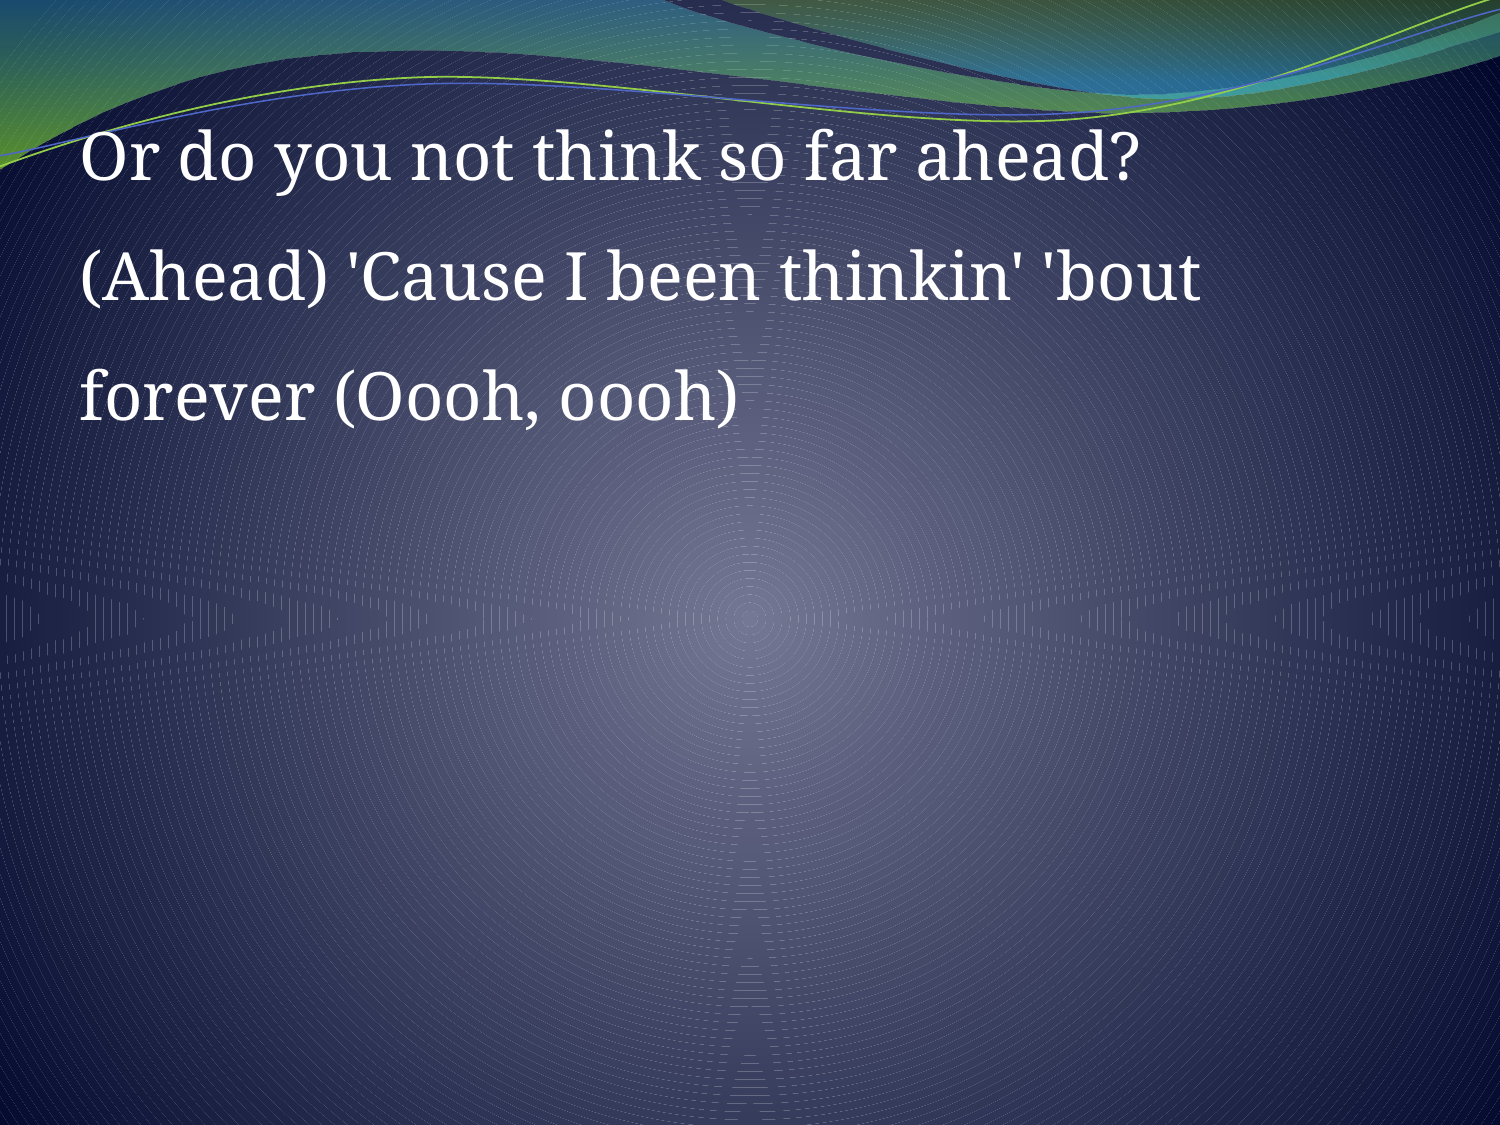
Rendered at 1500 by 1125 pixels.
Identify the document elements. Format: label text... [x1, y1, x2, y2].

text_box Or do you not think so far ahead? (Ahead) 'Cause I been thinkin' 'bout forever (Oooh, oooh) [64, 66, 1365, 441]
